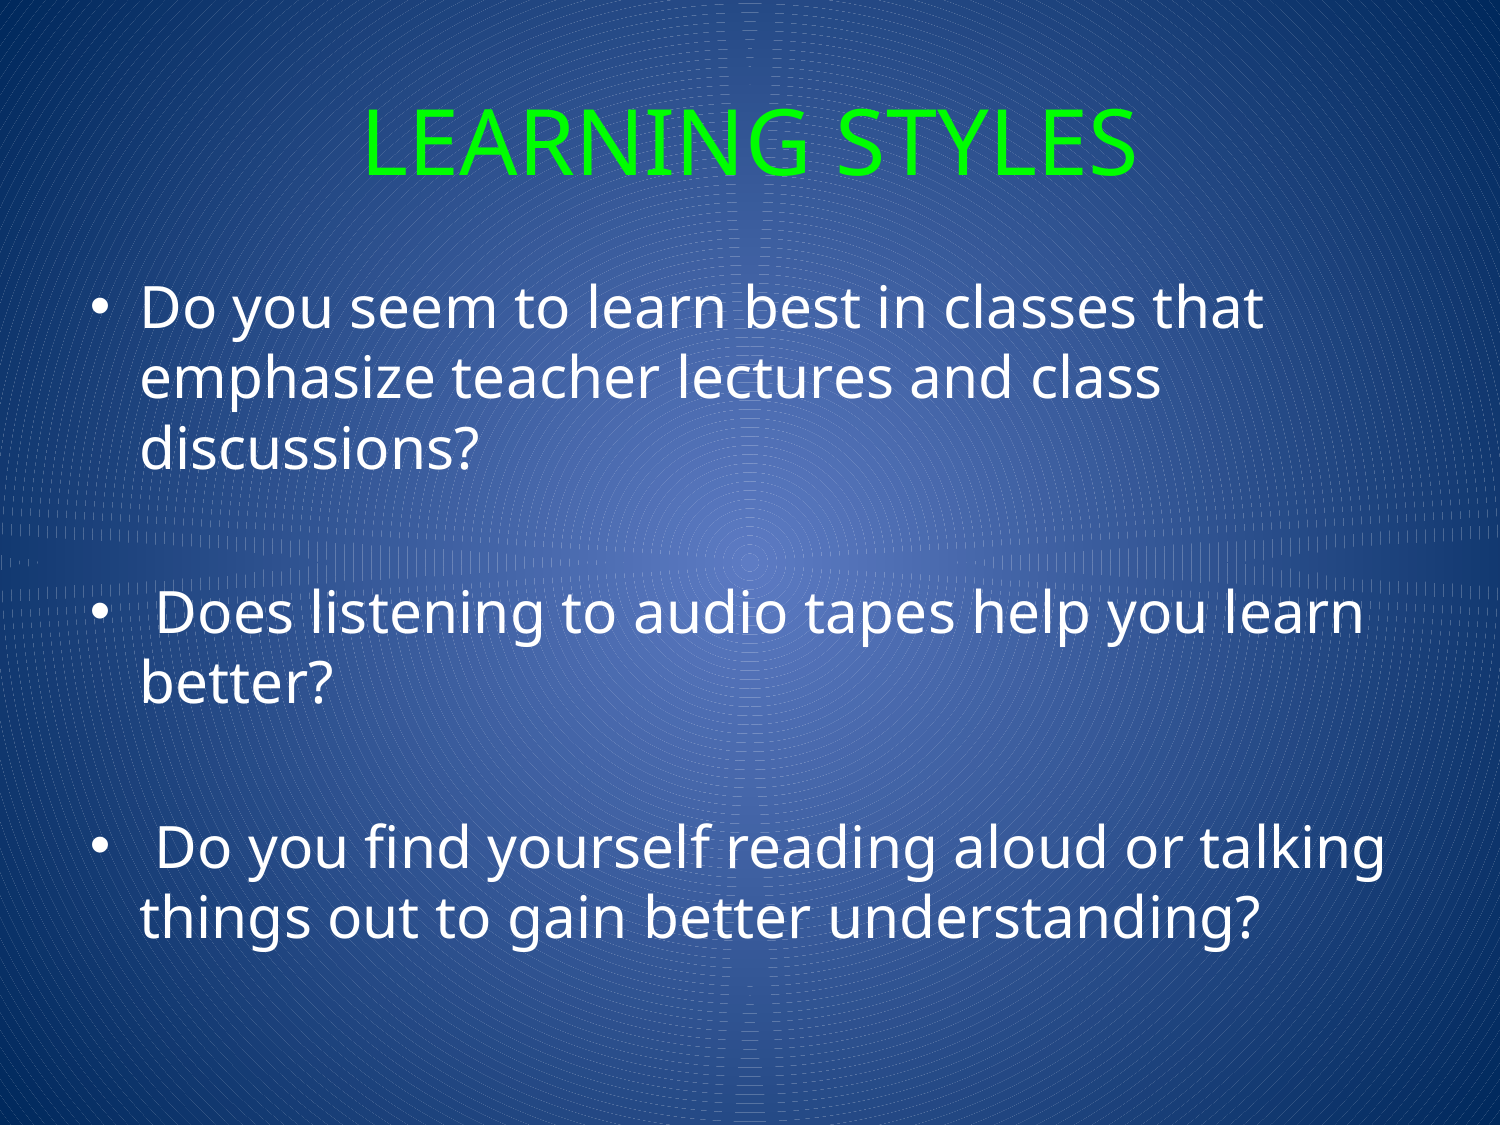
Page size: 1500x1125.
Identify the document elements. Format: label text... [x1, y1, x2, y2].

list Do you seem to learn best in classes that emphasize teacher lectures and class discussions? Does listening to audio tapes help you learn better? Do you find yourself reading aloud or talking things out to gain better understanding? [75, 262, 1425, 1005]
title LEARNING STYLES [75, 45, 1425, 233]
